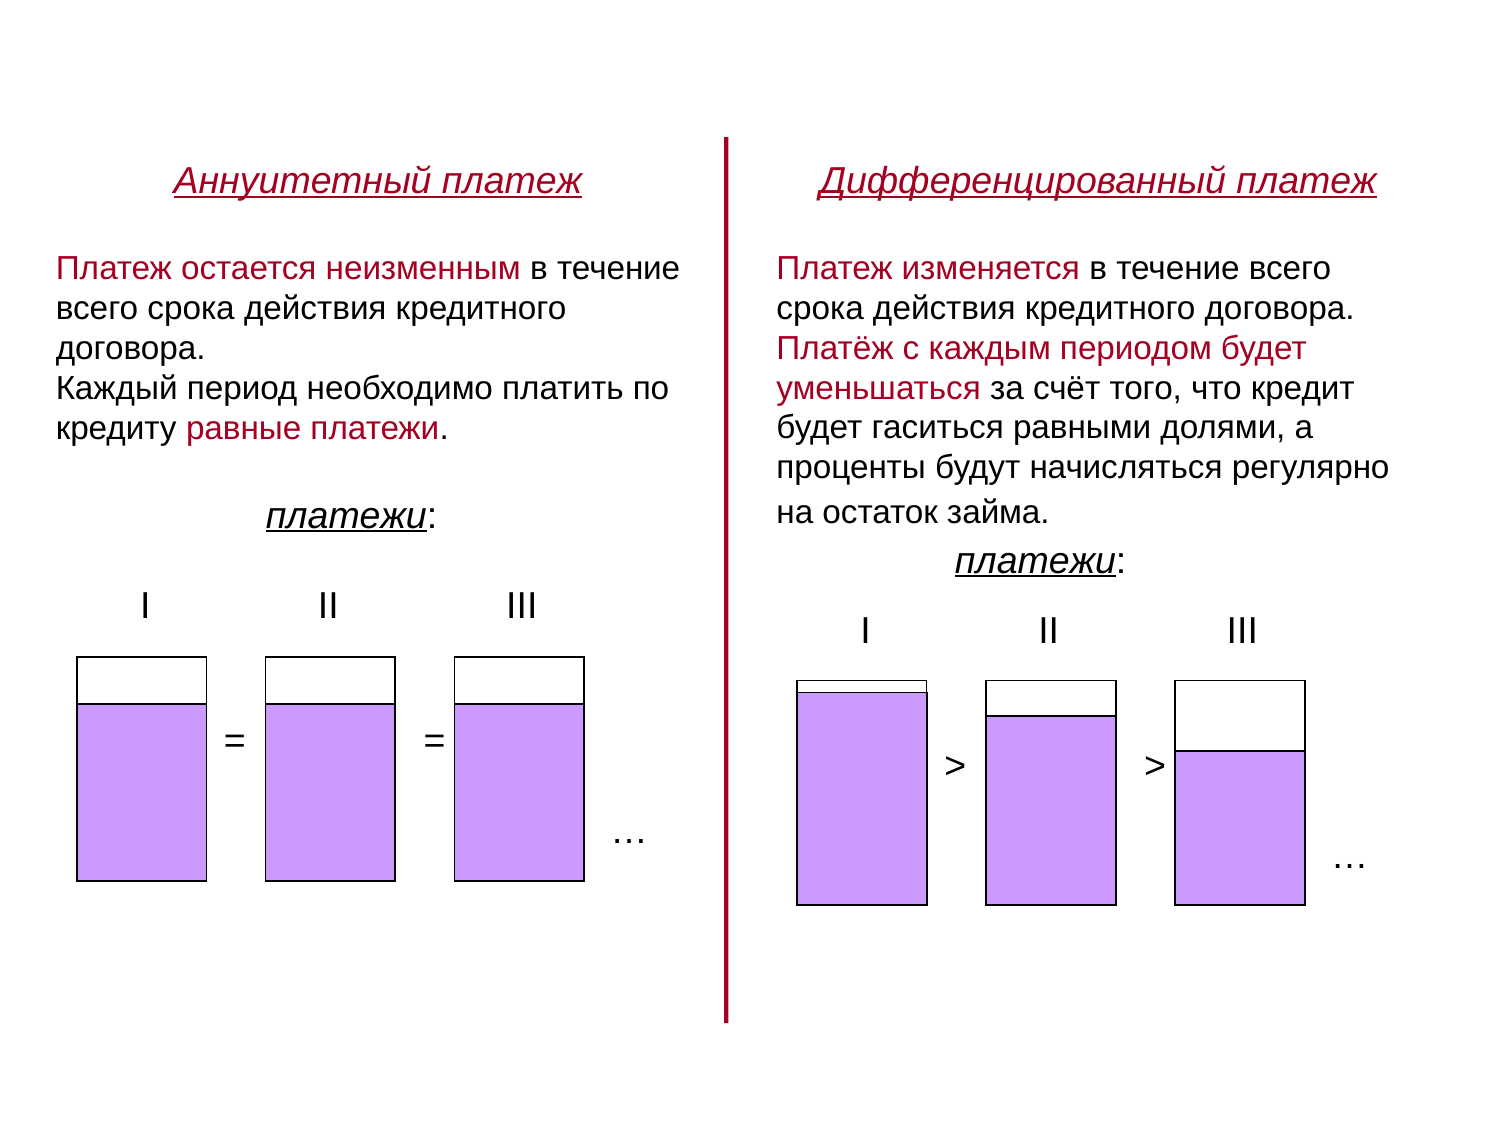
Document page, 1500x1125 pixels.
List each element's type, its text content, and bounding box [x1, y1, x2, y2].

text_box [797, 692, 927, 905]
text_box [265, 656, 396, 704]
text_box [76, 704, 207, 882]
text_box [797, 680, 927, 692]
text_box Дифференцированный платеж Платеж изменяется в течение всего срока действия кредитного договора. Платёж с каждым периодом будет уменьшаться за счёт того, что кредит будет гаситься равными долями, а проценты будут начисляться регулярно на остаток займа. платежи: I II III > > … [761, 148, 1436, 973]
text_box [454, 704, 585, 882]
text_box [76, 657, 207, 704]
text_box [986, 680, 1116, 715]
text_box Аннуитетный платеж Платеж остается неизменным в течение всего срока действия кредитного договора. Каждый период необходимо платить по кредиту равные платежи. платежи: I II III = = … [41, 148, 715, 949]
text_box [1175, 680, 1305, 751]
text_box [454, 656, 585, 704]
text_box [1175, 751, 1306, 905]
text_box [986, 715, 1117, 905]
text_box [265, 704, 396, 882]
